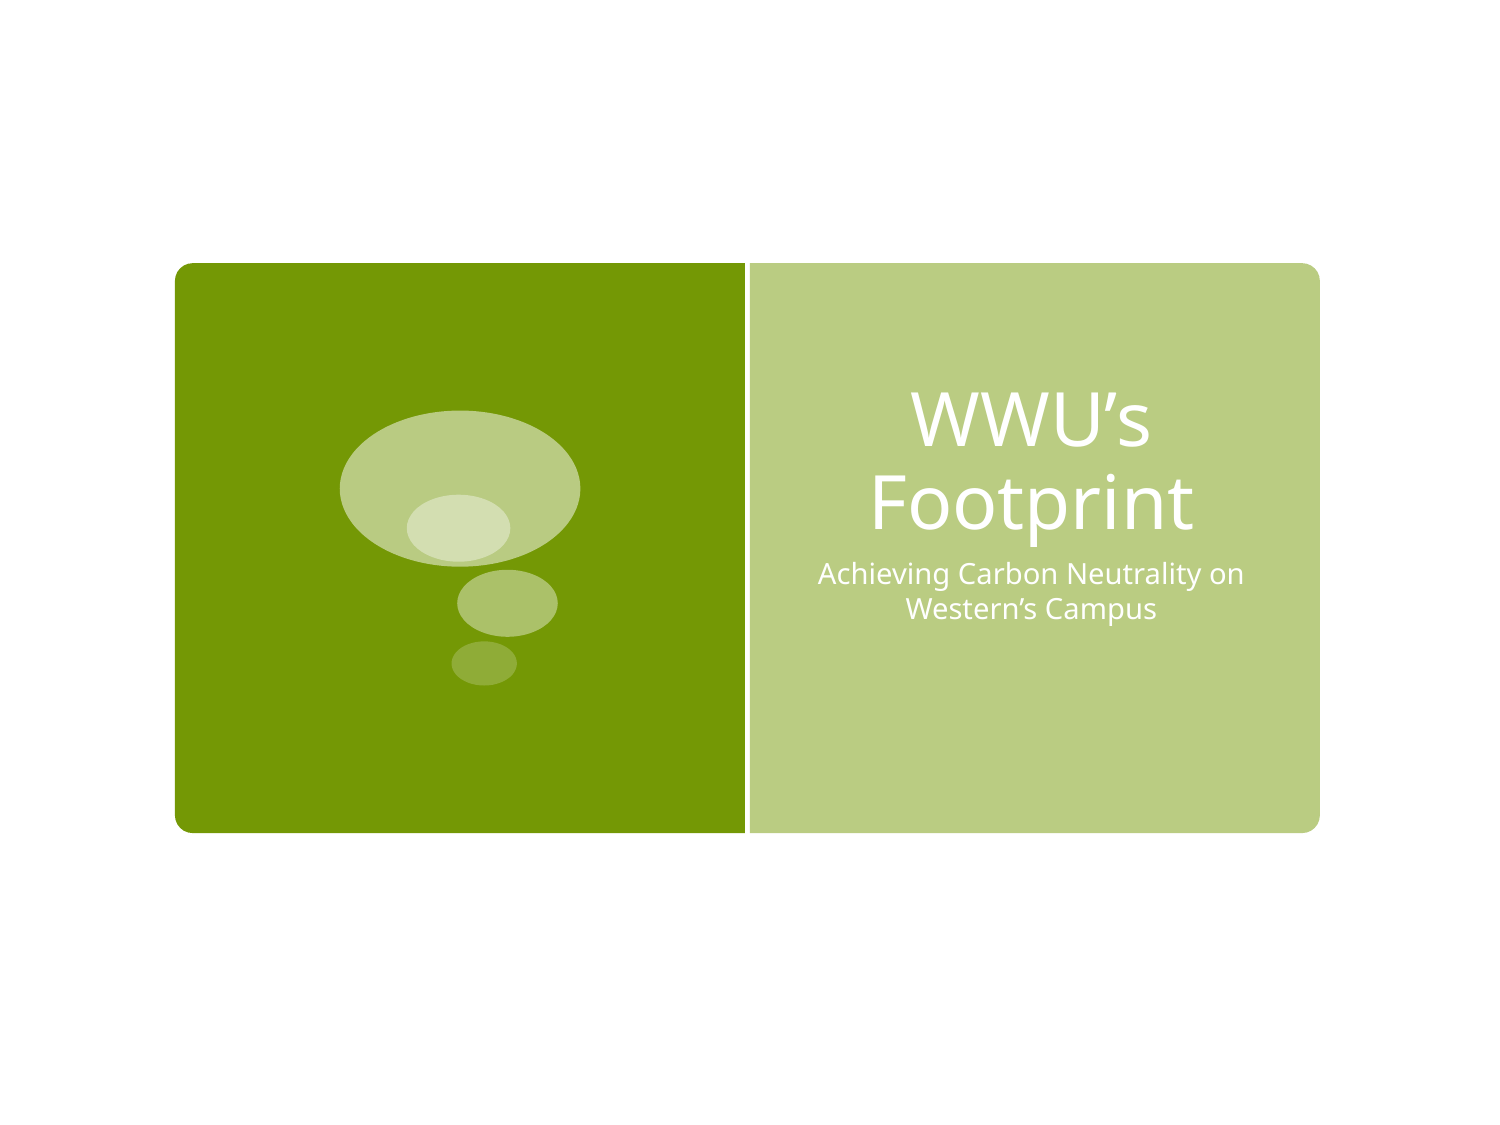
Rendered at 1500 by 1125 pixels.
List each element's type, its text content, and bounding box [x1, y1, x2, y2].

title WWU’s Footprint [762, 275, 1300, 545]
subtitle Achieving Carbon Neutrality on Western’s Campus [762, 555, 1300, 643]
